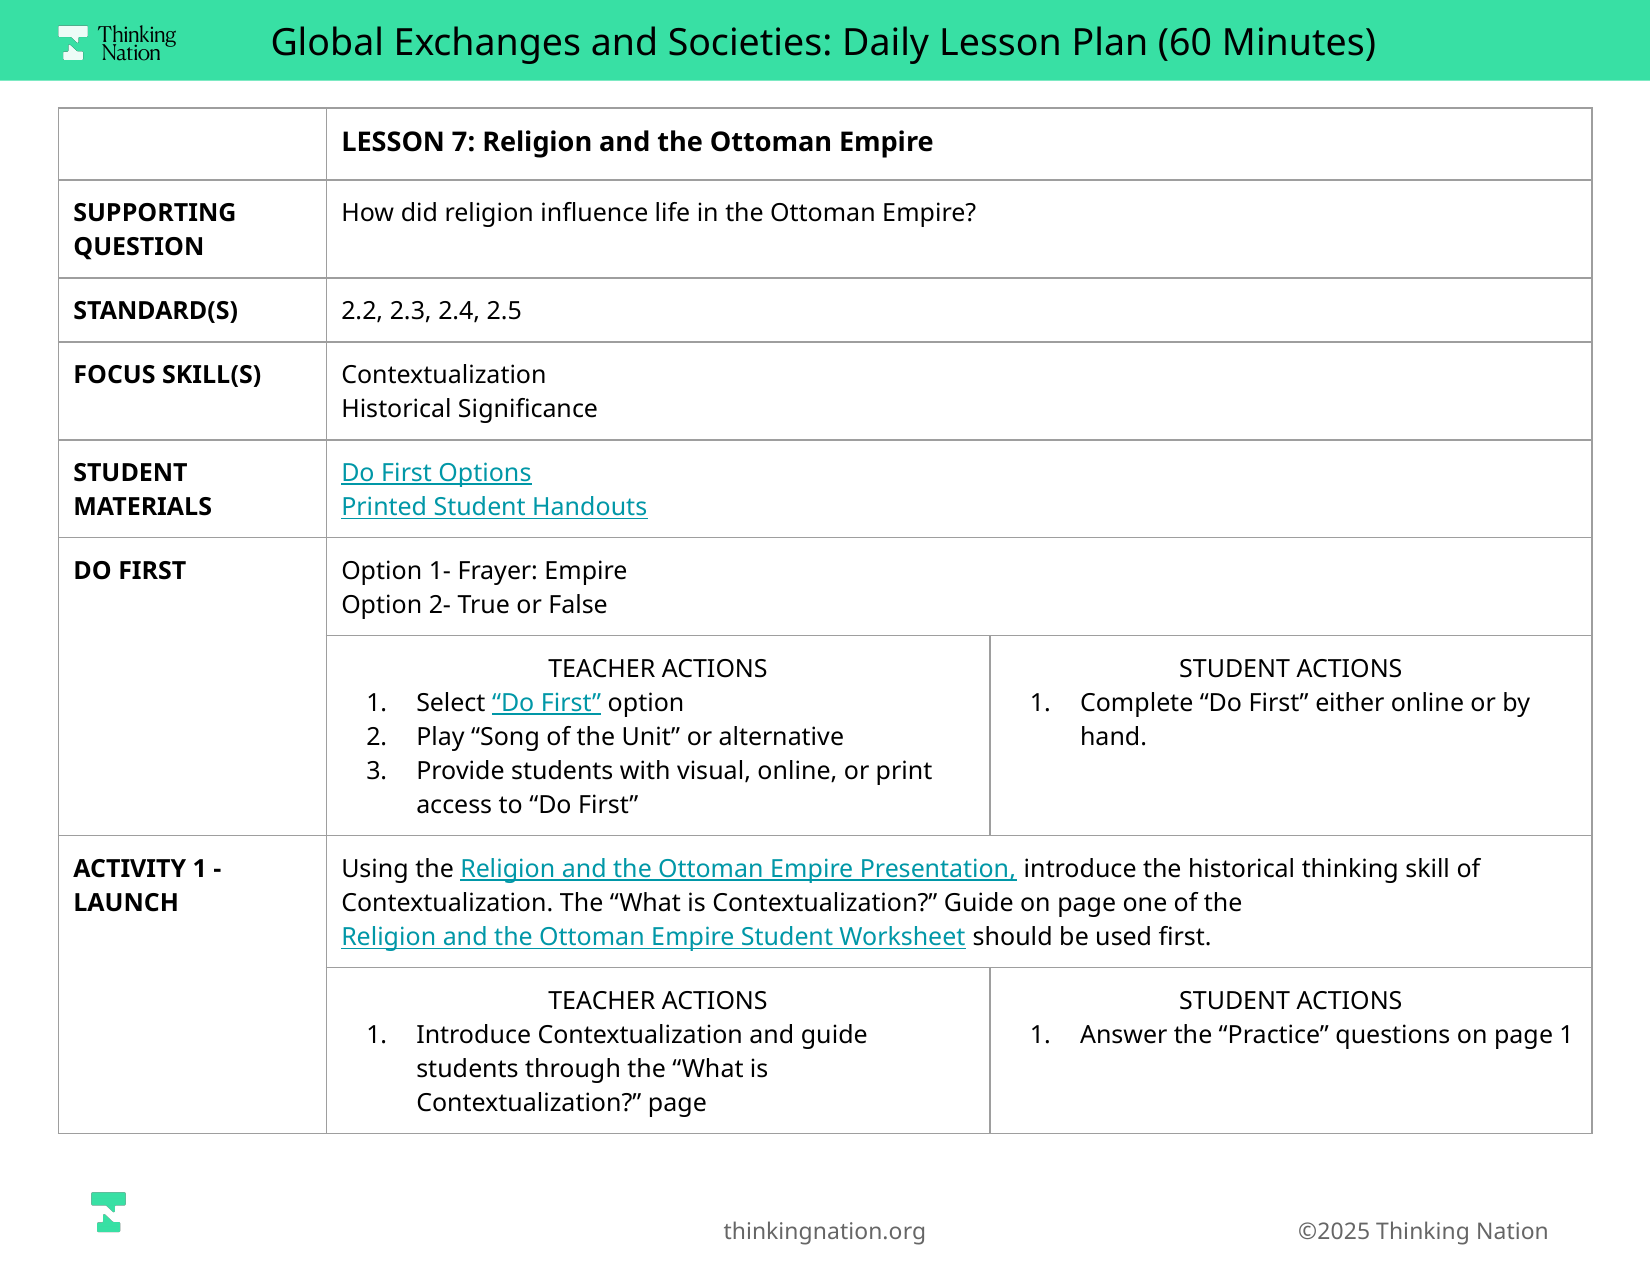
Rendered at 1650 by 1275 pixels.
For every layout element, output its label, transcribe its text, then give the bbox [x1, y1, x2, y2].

text_box Global Exchanges and Societies: Daily Lesson Plan (60 Minutes) [0, 0, 1650, 81]
table_cell STANDARD(S) [59, 279, 326, 341]
table_cell STUDENT ACTIONS Complete “Do First” either online or by hand. [991, 636, 1591, 835]
table_cell Using the Religion and the Ottoman Empire Presentation, introduce the historical thinking skill of Contextualization. The “What is Contextualization?” Guide on page one of the Religion and the Ottoman Empire Student Worksheet should be used first. [327, 836, 1591, 967]
picture [45, 14, 180, 85]
table_header [59, 109, 326, 179]
table_cell SUPPORTING QUESTION [59, 181, 326, 277]
table_cell TEACHER ACTIONS Select “Do First” option Play “Song of the Unit” or alternative Provide students with visual, online, or print access to “Do First” [327, 636, 989, 835]
table_cell Option 1- Frayer: Empire Option 2- True or False [327, 538, 1591, 635]
table_cell FOCUS SKILL(S) [59, 343, 326, 439]
table_cell Do First Options Printed Student Handouts [327, 441, 1591, 537]
table_cell 2.2, 2.3, 2.4, 2.5 [327, 279, 1591, 341]
text_box thinkingnation.org [629, 1200, 1021, 1240]
table_cell ACTIVITY 1 - LAUNCH [59, 836, 326, 1133]
picture [80, 1184, 136, 1240]
table_cell Contextualization Historical Significance [327, 343, 1591, 439]
table_cell STUDENT MATERIALS [59, 441, 326, 537]
table_cell How did religion influence life in the Ottoman Empire? [327, 181, 1591, 277]
text_box ©2025 Thinking Nation [1174, 1200, 1566, 1240]
table_cell DO FIRST [59, 538, 326, 835]
table_cell STUDENT ACTIONS Answer the “Practice” questions on page 1 [991, 968, 1591, 1133]
table_cell TEACHER ACTIONS Introduce Contextualization and guide students through the “What is Contextualization?” page [327, 968, 989, 1133]
table_header LESSON 7: Religion and the Ottoman Empire [327, 109, 1591, 179]
